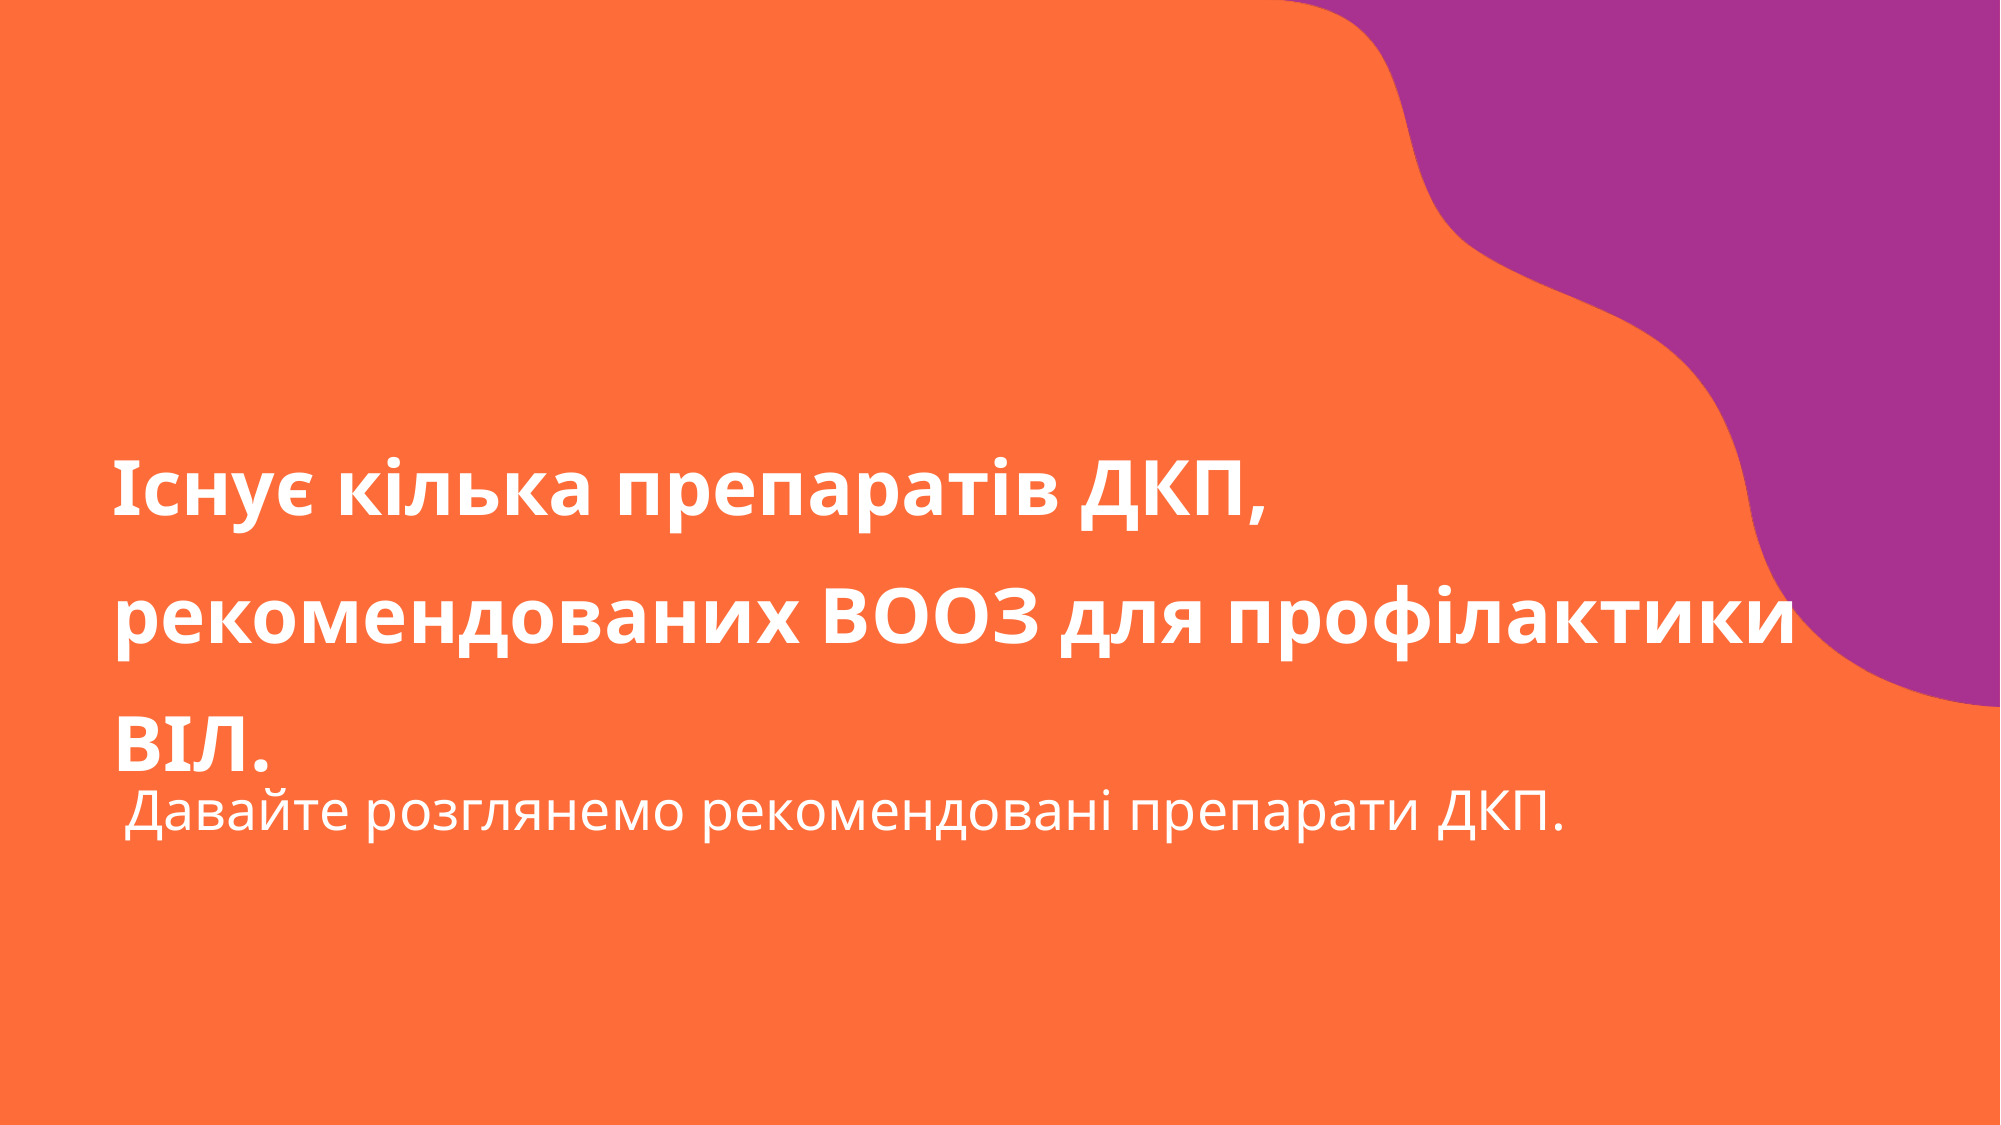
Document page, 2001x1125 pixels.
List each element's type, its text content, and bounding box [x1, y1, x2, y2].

text_box Давайте розглянемо рекомендовані препарати ДКП. [125, 747, 1674, 935]
text_box [1260, 0, 2000, 707]
text_box Існує кілька препаратів ДКП, рекомендованих ВООЗ для профілактики ВІЛ. [112, 401, 1808, 787]
